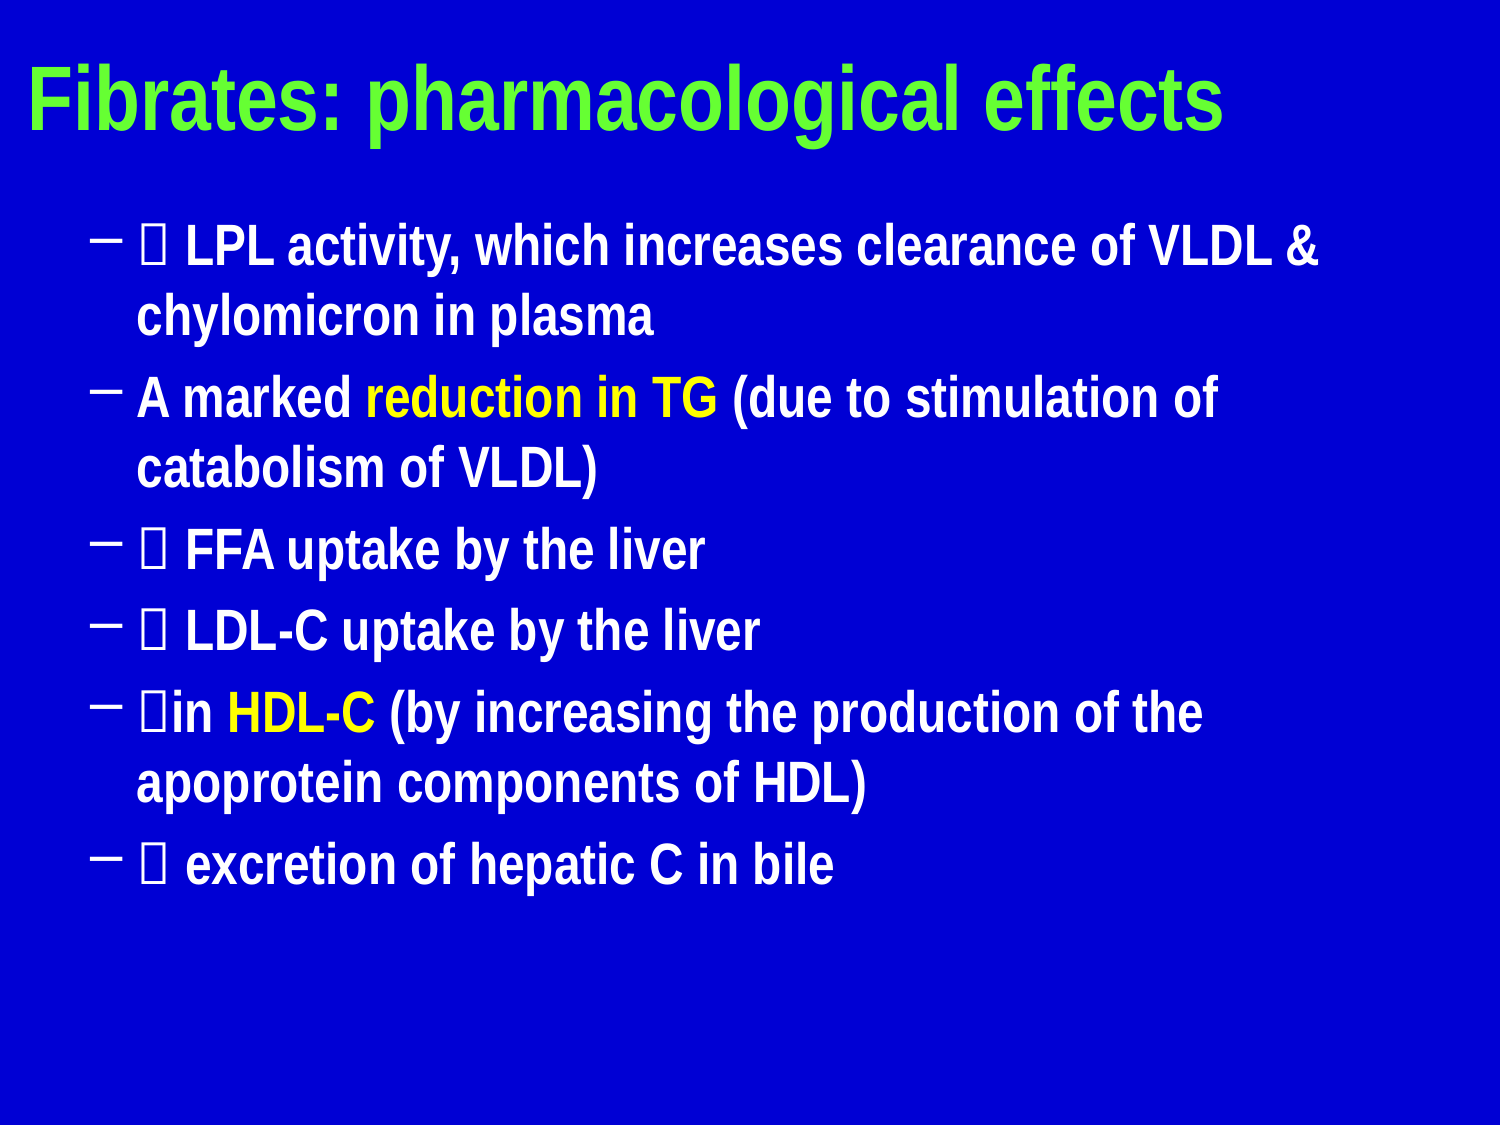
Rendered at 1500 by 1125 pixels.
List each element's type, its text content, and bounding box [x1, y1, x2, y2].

list  LPL activity, which increases clearance of VLDL & chylomicron in plasma A marked reduction in TG (due to stimulation of catabolism of VLDL)  FFA uptake by the liver  LDL-C uptake by the liver in HDL-C (by increasing the production of the apoprotein components of HDL)  excretion of hepatic C in bile [0, 199, 1463, 976]
title Fibrates: pharmacological effects [12, 0, 1288, 188]
